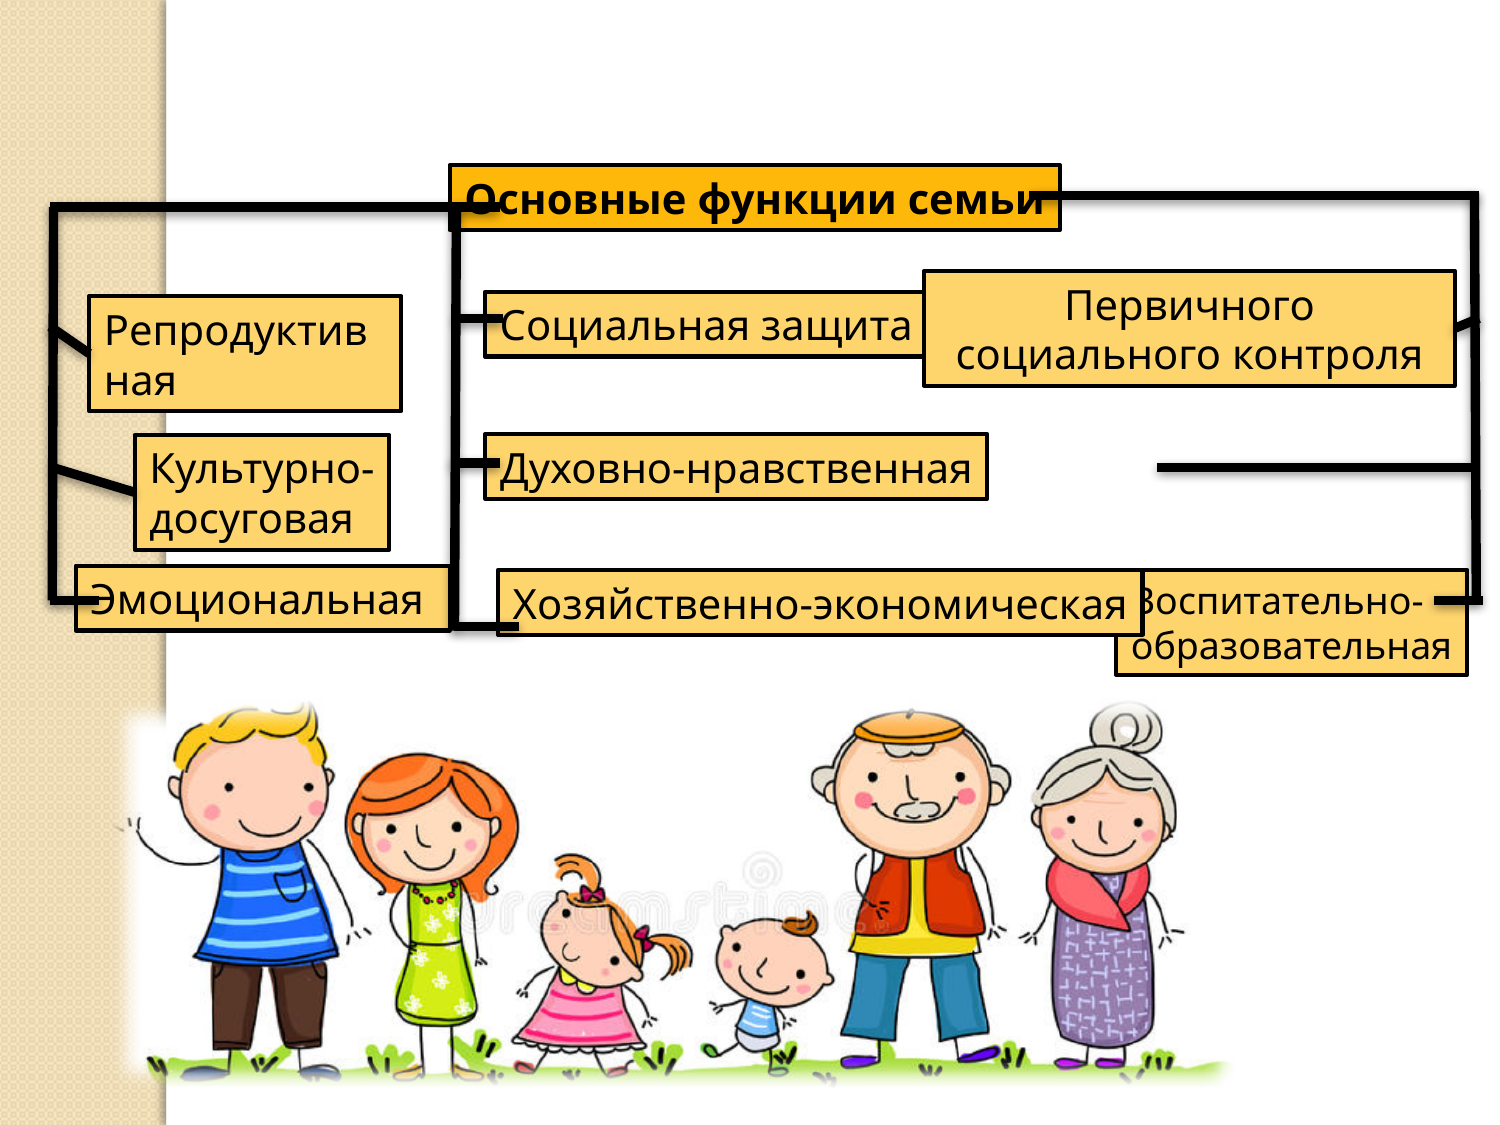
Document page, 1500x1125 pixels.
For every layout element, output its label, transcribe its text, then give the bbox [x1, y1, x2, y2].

text_box Культурно- досуговая [133, 433, 391, 552]
text_box Основные функции семьи [448, 163, 1062, 232]
text_box Эмоциональная [74, 564, 444, 633]
text_box Духовно-нравственная [483, 432, 989, 501]
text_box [51, 467, 139, 494]
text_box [1454, 318, 1480, 330]
text_box Социальная защита [483, 290, 922, 359]
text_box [49, 326, 90, 355]
text_box Хозяйственно-экономическая [496, 568, 1145, 637]
text_box Воспитательно- образовательная [1114, 568, 1469, 677]
text_box Репродуктив ная [87, 294, 403, 413]
text_box Первичного социального контроля [922, 269, 1457, 388]
picture [109, 698, 1235, 1089]
